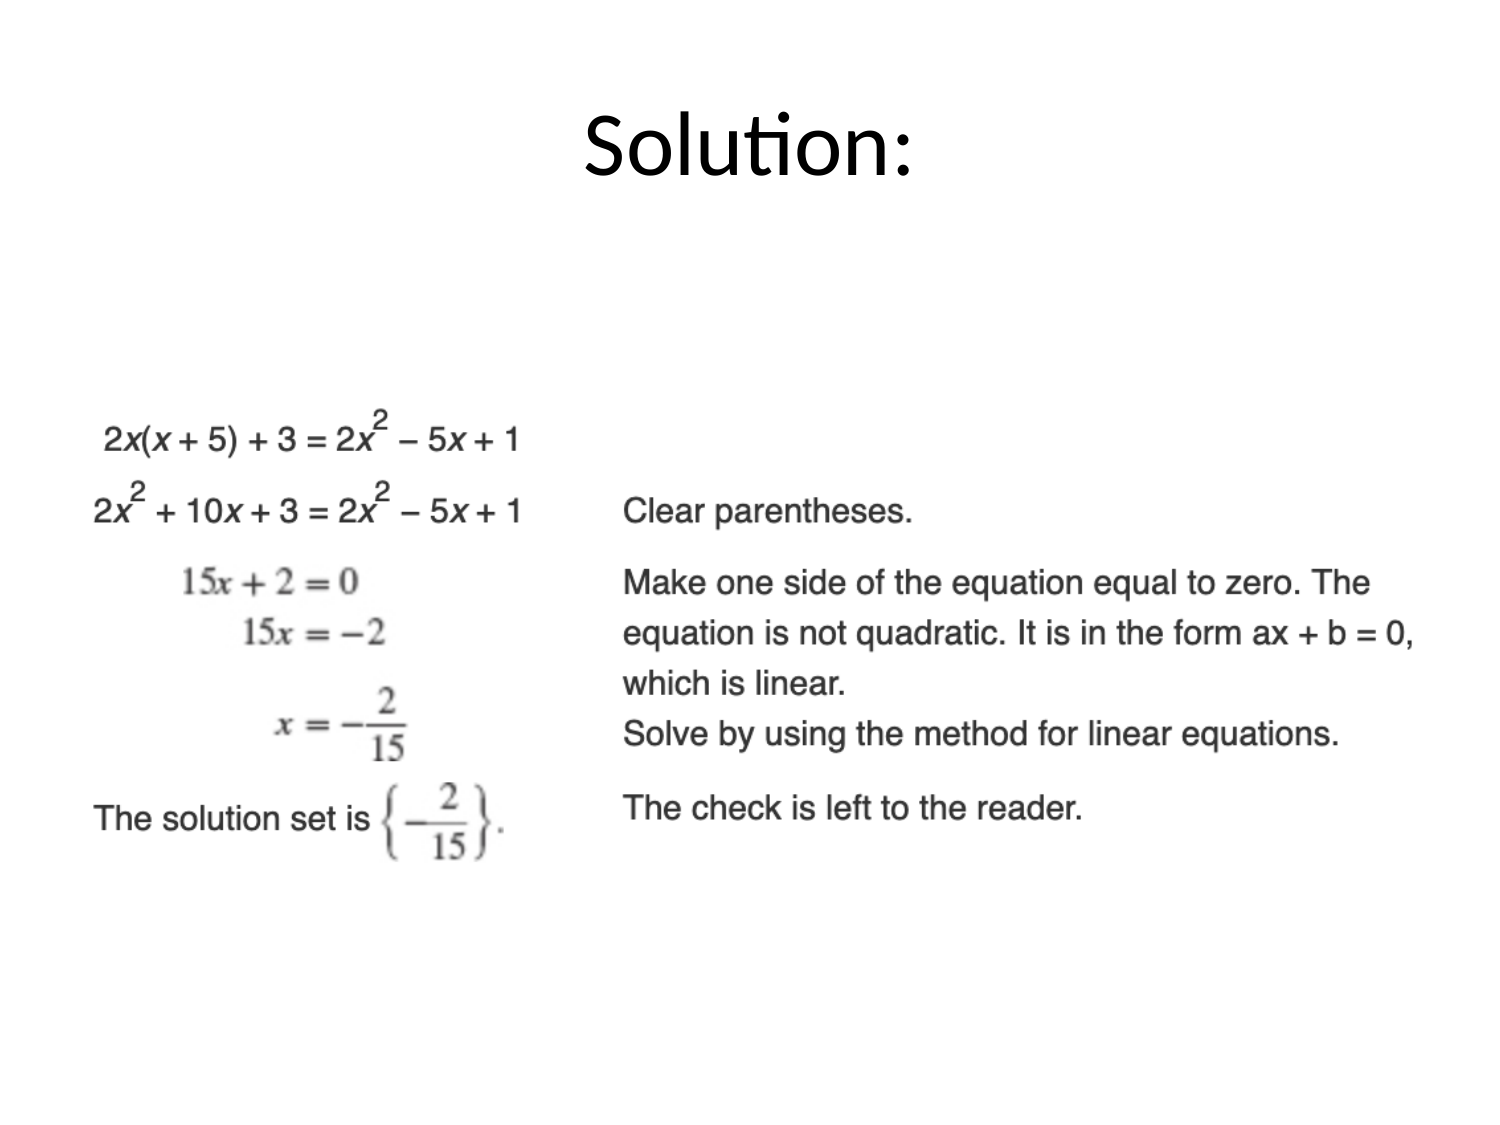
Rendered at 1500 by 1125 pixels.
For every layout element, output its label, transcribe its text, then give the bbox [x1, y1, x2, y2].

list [74, 262, 1426, 1006]
title Solution: [75, 45, 1425, 233]
